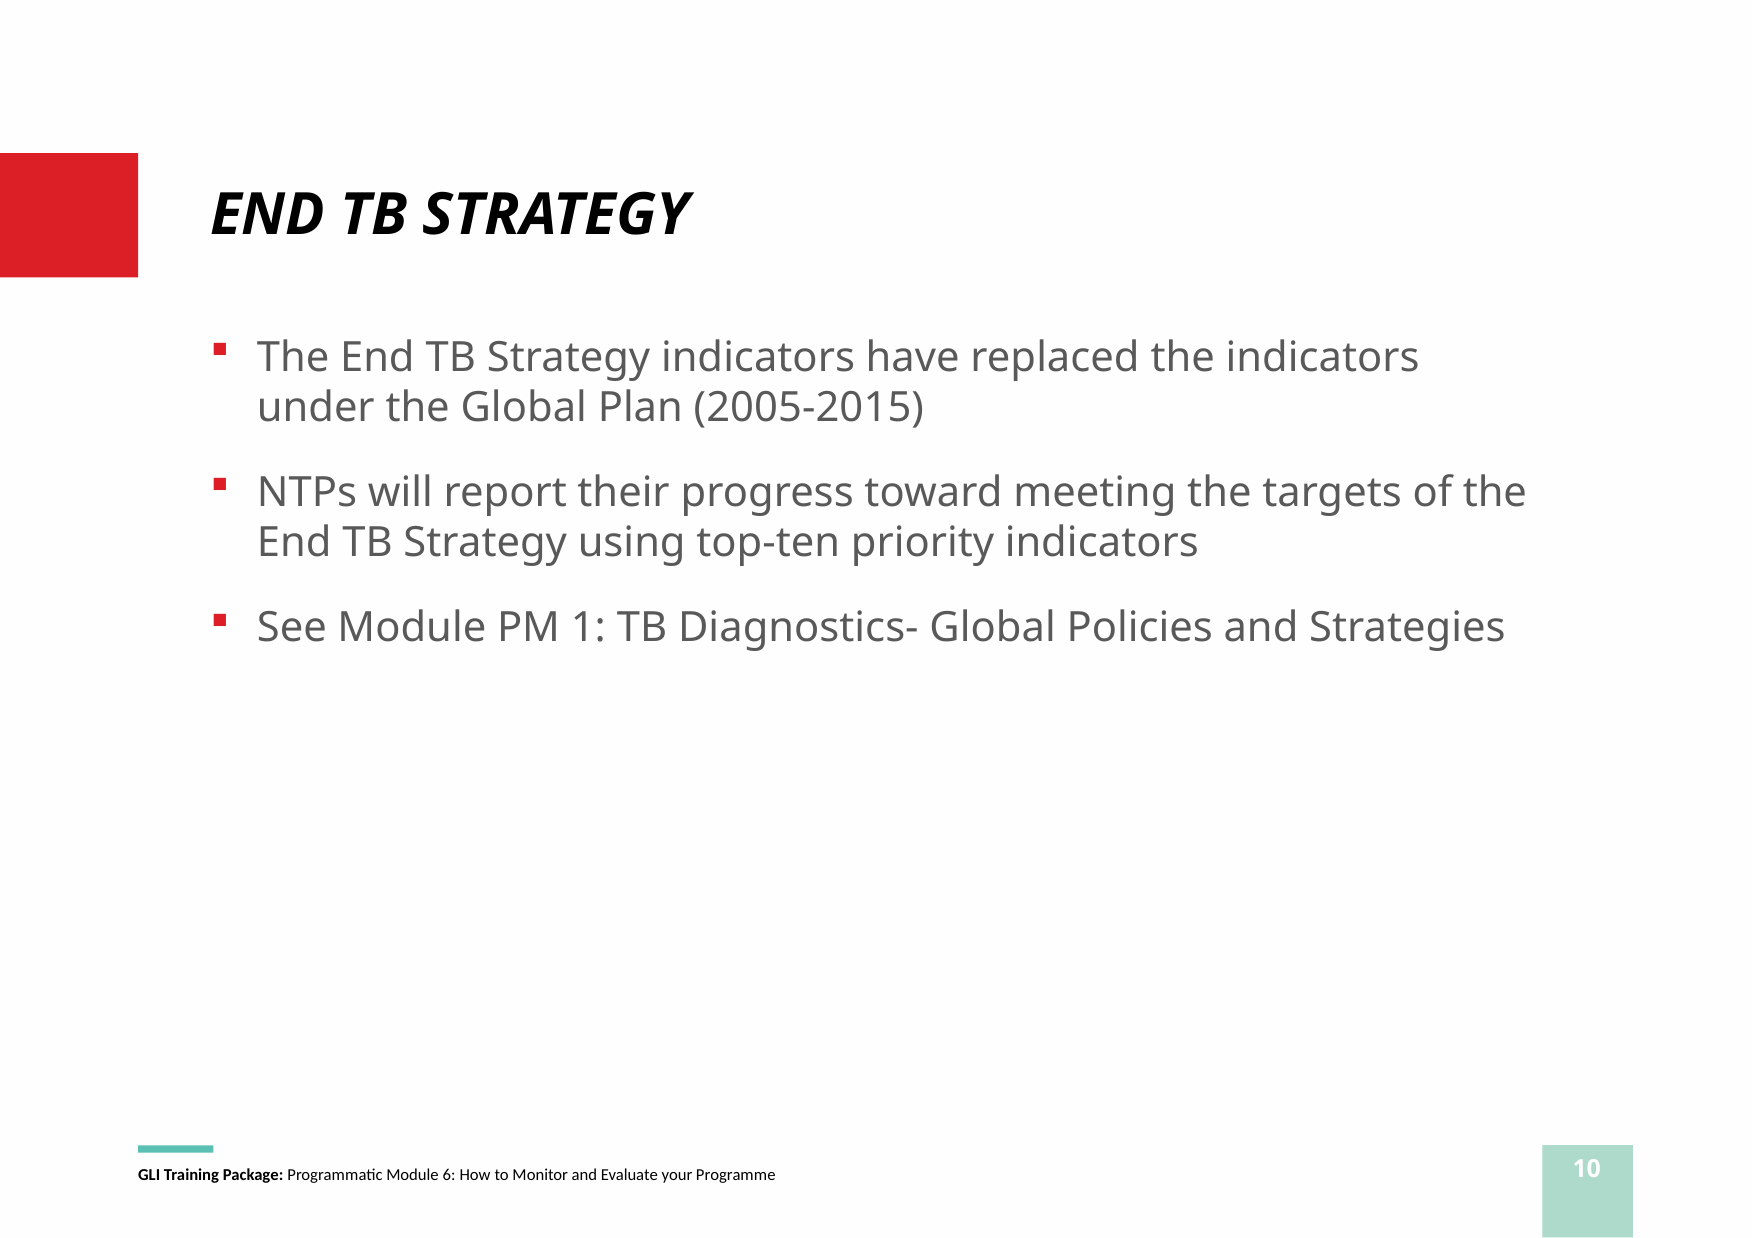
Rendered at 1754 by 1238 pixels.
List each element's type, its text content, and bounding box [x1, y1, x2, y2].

title END TB STRATEGY [210, 153, 1543, 278]
list The End TB Strategy indicators have replaced the indicators under the Global Plan (2005-2015) NTPs will report their progress toward meeting the targets of the End TB Strategy using top-ten priority indicators See Module PM 1: TB Diagnostics- Global Policies and Strategies [210, 329, 1543, 1085]
